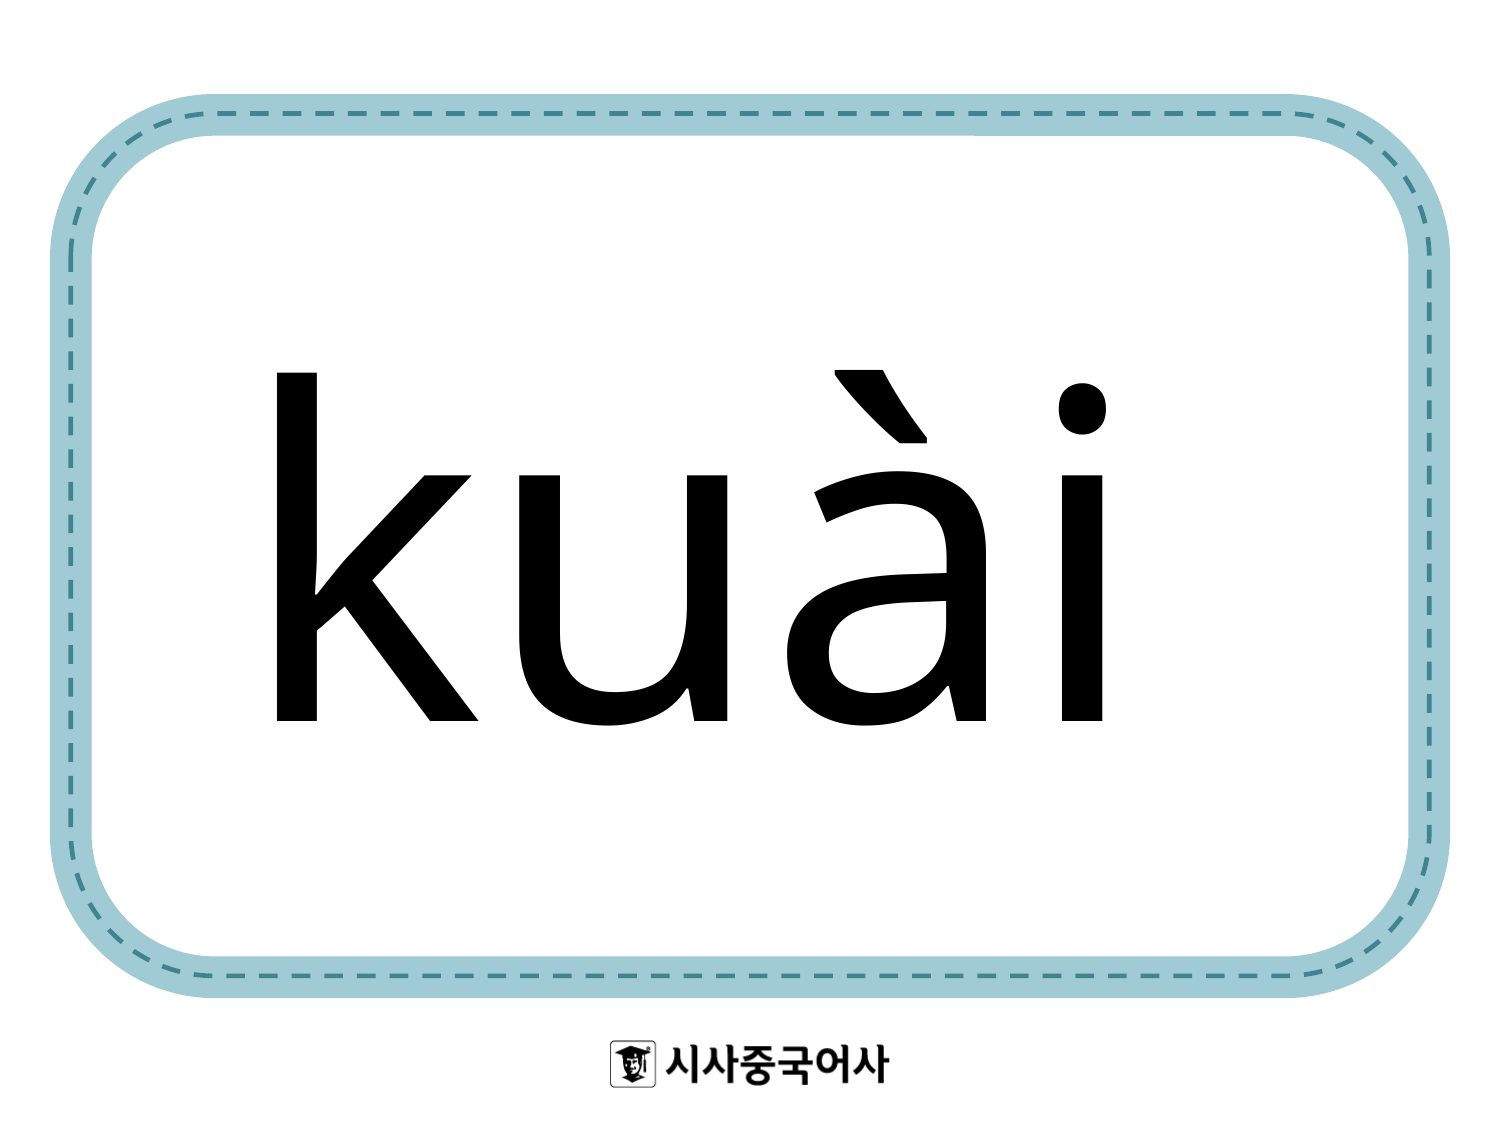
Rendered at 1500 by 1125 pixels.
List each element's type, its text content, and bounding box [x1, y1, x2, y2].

text_box kuài [145, 207, 1354, 870]
picture [602, 1034, 898, 1094]
